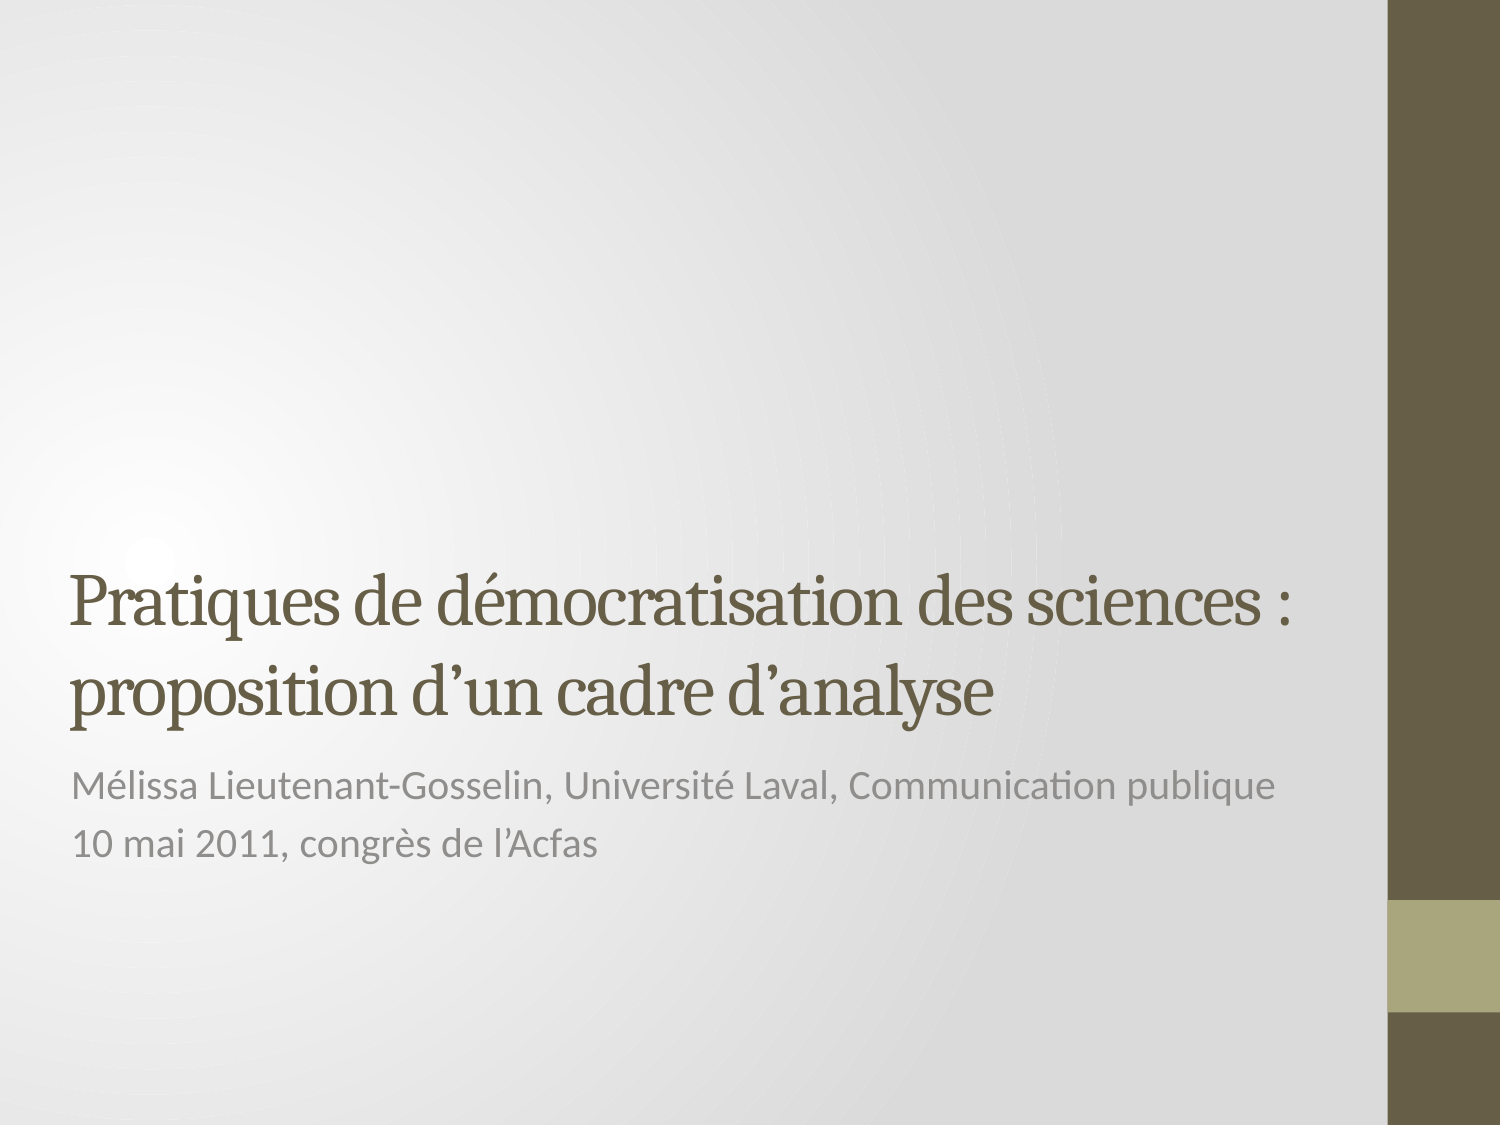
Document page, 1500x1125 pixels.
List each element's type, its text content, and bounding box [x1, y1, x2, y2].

subtitle Mélissa Lieutenant-Gosselin, Université Laval, Communication publique 10 mai 2011, congrès de l’Acfas [55, 750, 1341, 925]
title Pratiques de démocratisation des sciences : proposition d’un cadre d’analyse [53, 312, 1388, 738]
